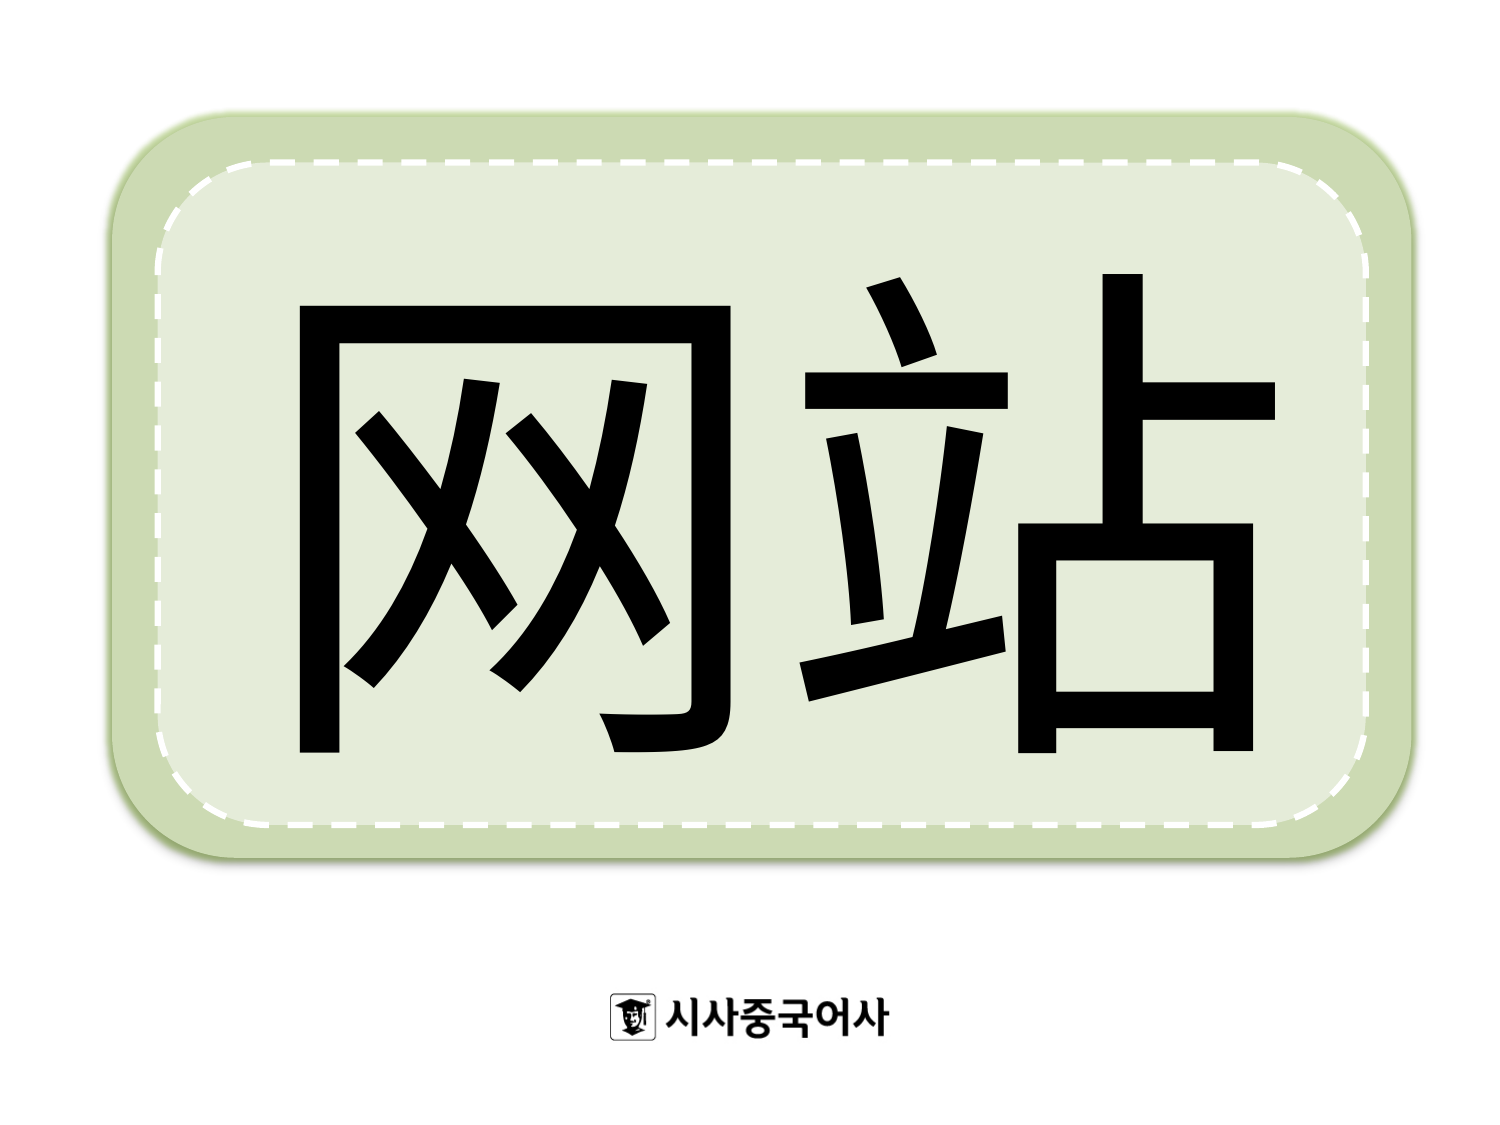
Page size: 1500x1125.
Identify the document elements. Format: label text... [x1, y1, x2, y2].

picture [602, 987, 898, 1047]
text_box 网站 [171, 172, 1380, 836]
text_box [162, 160, 1371, 824]
